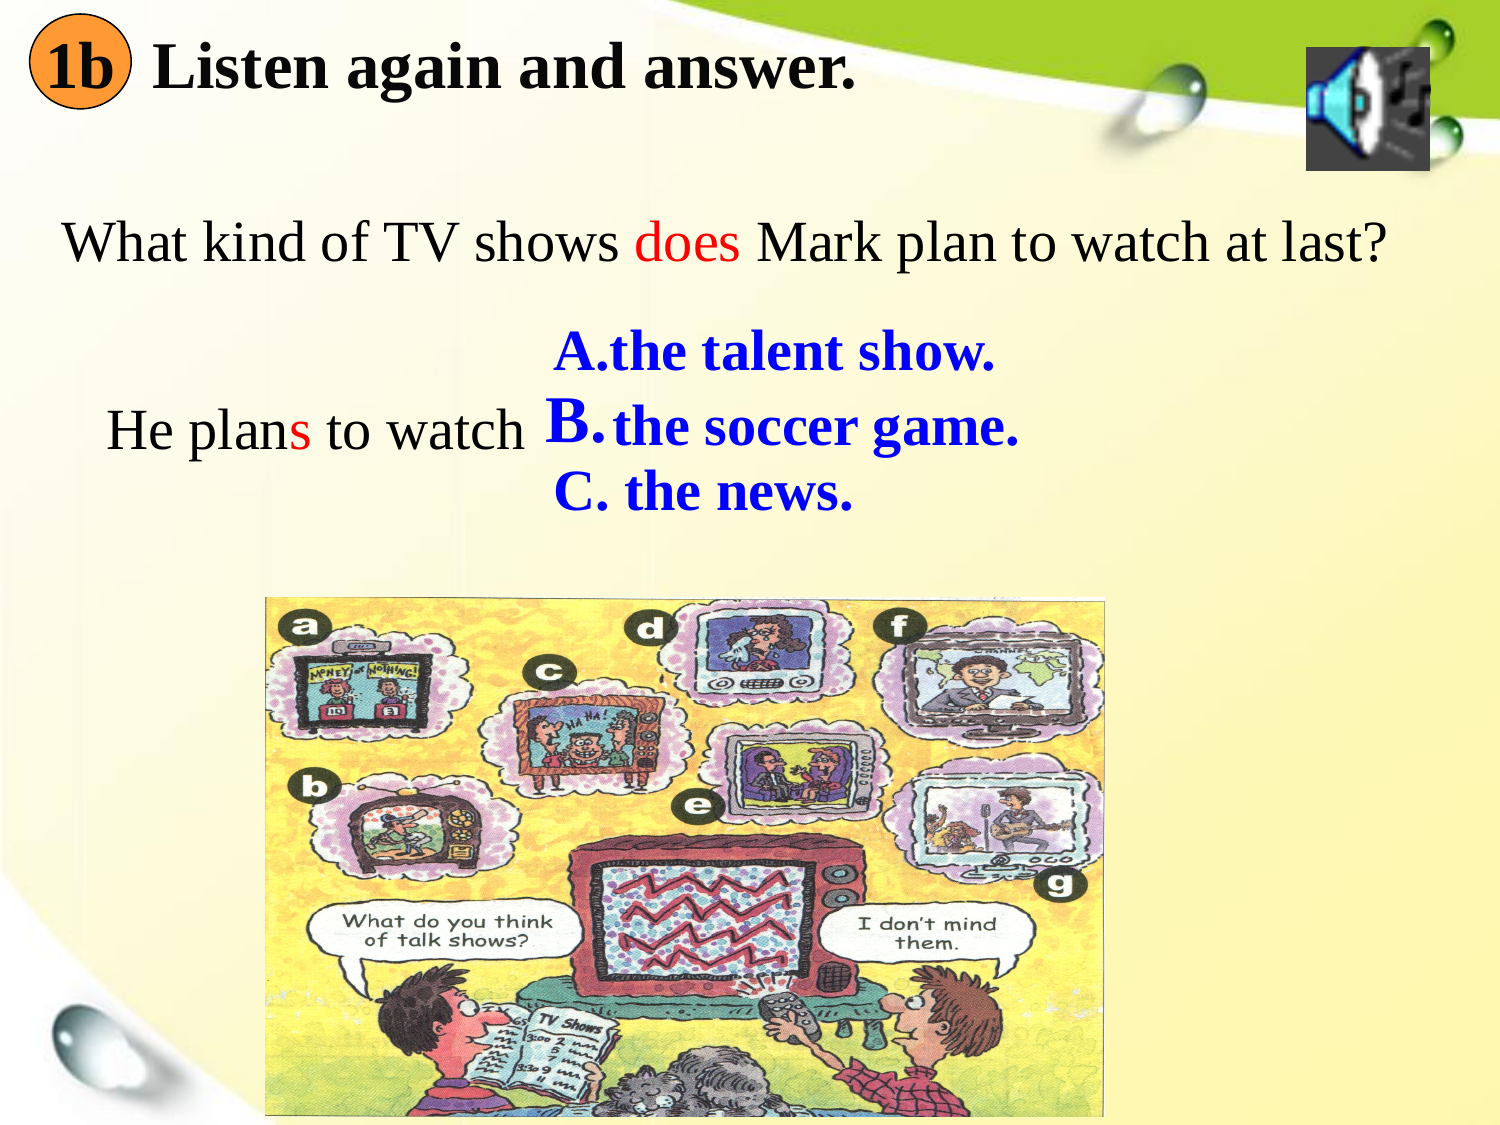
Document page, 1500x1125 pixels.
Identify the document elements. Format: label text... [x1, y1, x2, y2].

text_box What kind of TV shows does Mark plan to watch at last? [47, 160, 1500, 281]
text_box B. [531, 368, 622, 464]
text_box the soccer game. [597, 379, 1035, 465]
text_box He plans to watch [91, 383, 556, 469]
text_box A.the talent show. C. the news. [538, 464, 1012, 530]
picture [0, 0, 1500, 1125]
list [265, 597, 1106, 1117]
text_box 1b [29, 13, 132, 109]
text_box Listen again and answer. [137, 13, 874, 109]
text_box A.the talent show. C. the news. [538, 305, 1012, 379]
